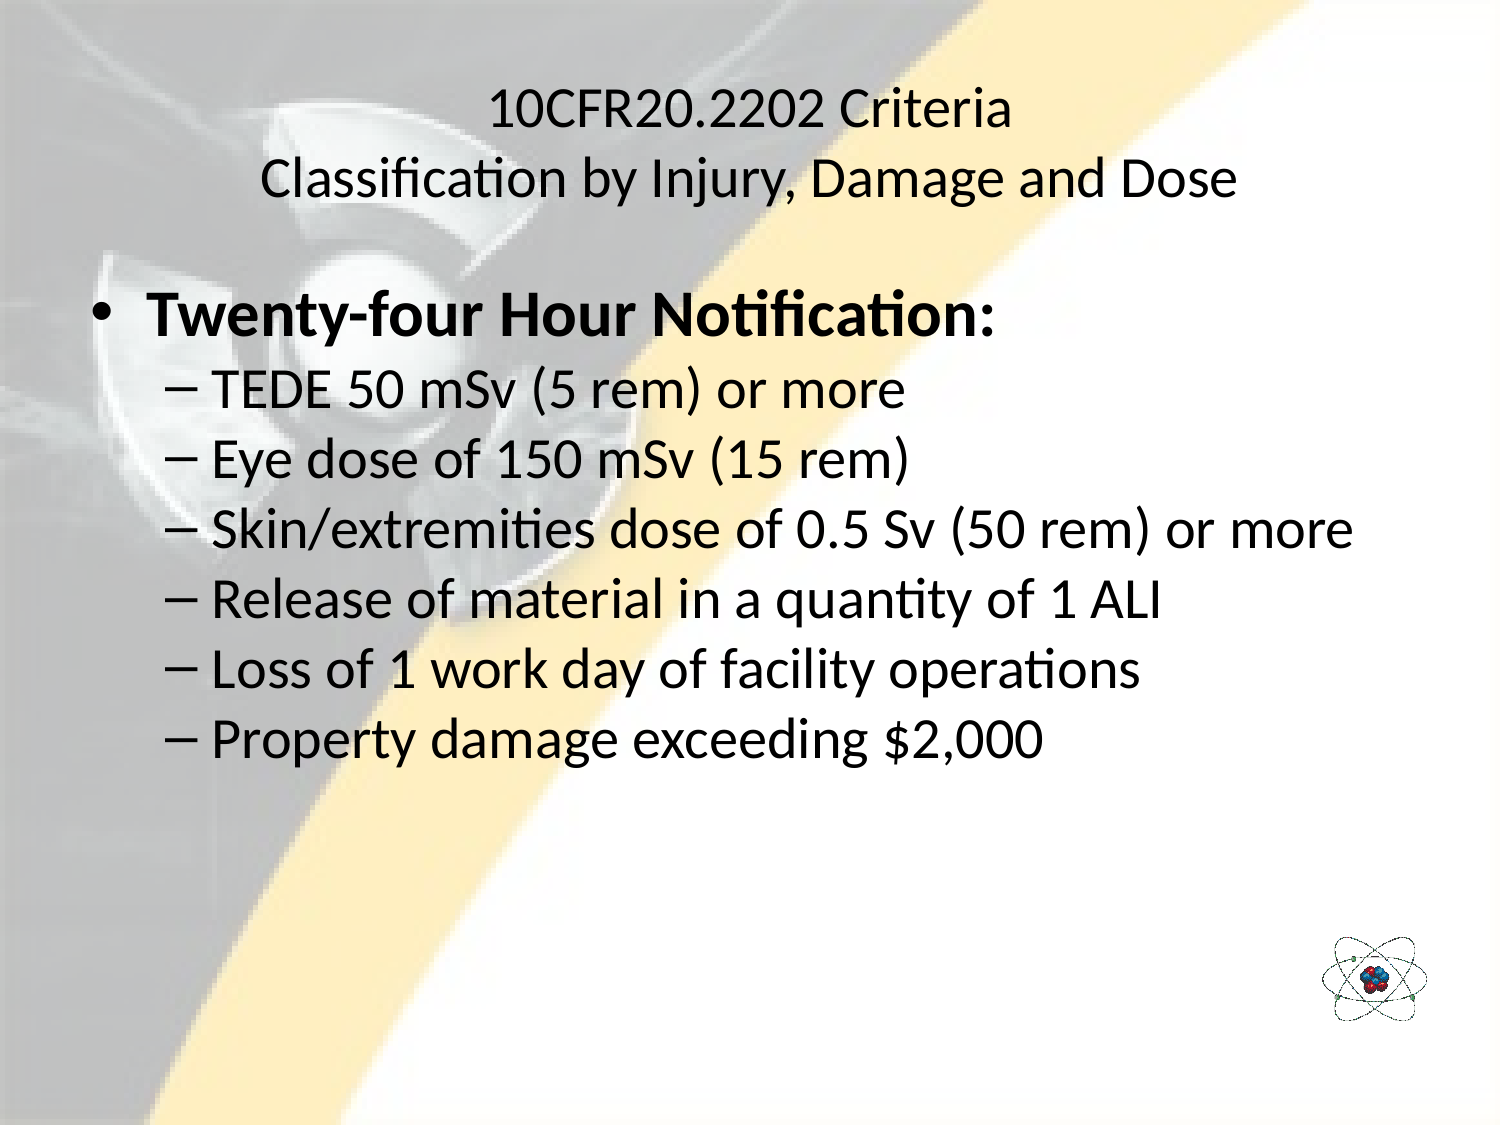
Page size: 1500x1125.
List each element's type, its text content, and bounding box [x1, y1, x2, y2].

picture [1322, 937, 1427, 1021]
title 10CFR20.2202 Criteria Classification by Injury, Damage and Dose [75, 45, 1425, 233]
list Twenty-four Hour Notification: TEDE 50 mSv (5 rem) or more Eye dose of 150 mSv (15 rem) Skin/extremities dose of 0.5 Sv (50 rem) or more Release of material in a quantity of 1 ALI Loss of 1 work day of facility operations Property damage exceeding $2,000 [75, 262, 1425, 1005]
